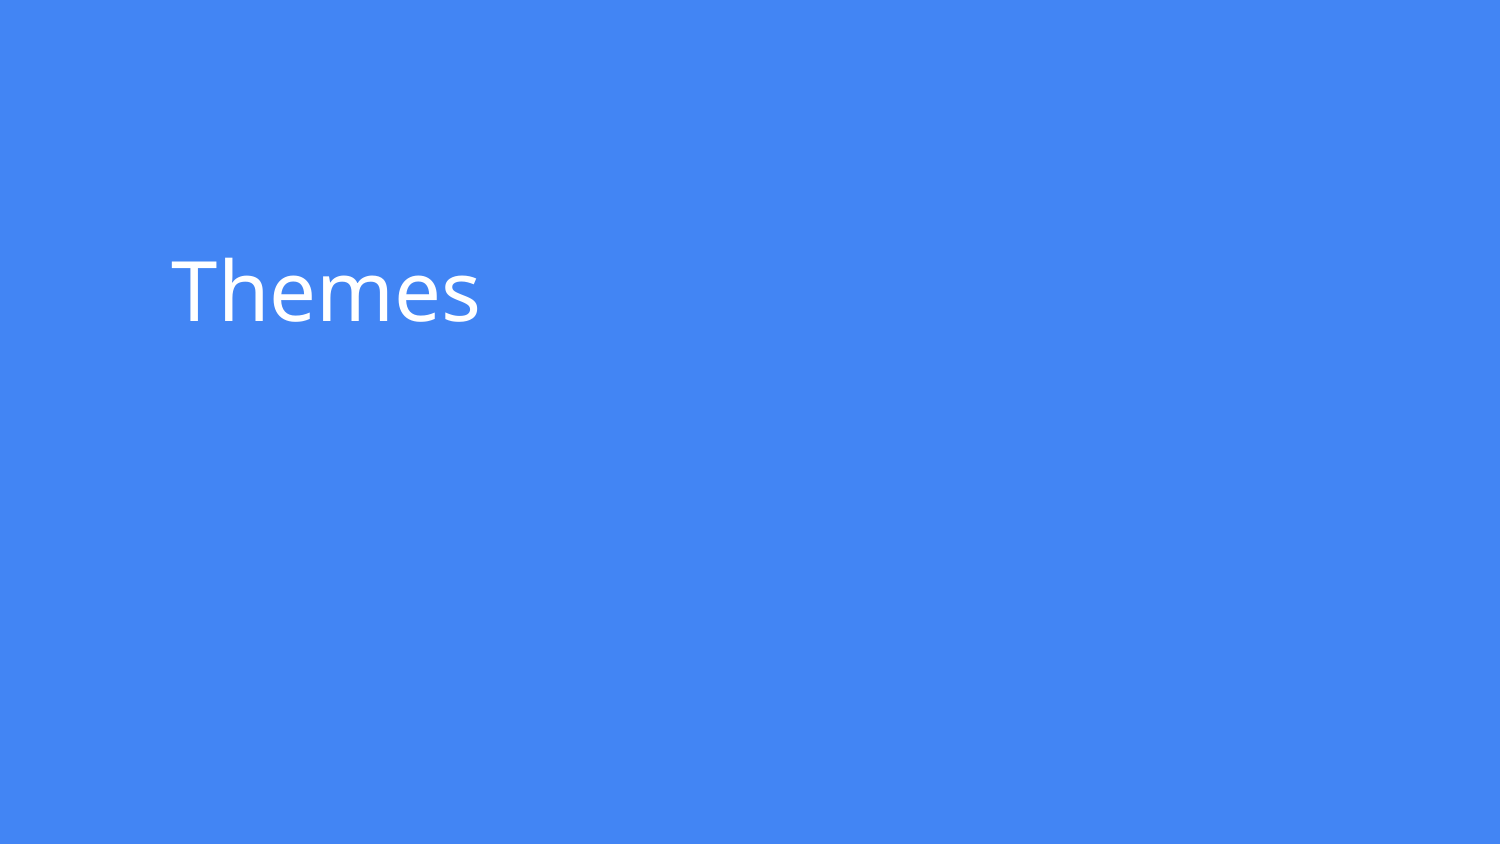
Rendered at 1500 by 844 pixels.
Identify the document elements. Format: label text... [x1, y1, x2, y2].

title Themes [156, 223, 1262, 681]
